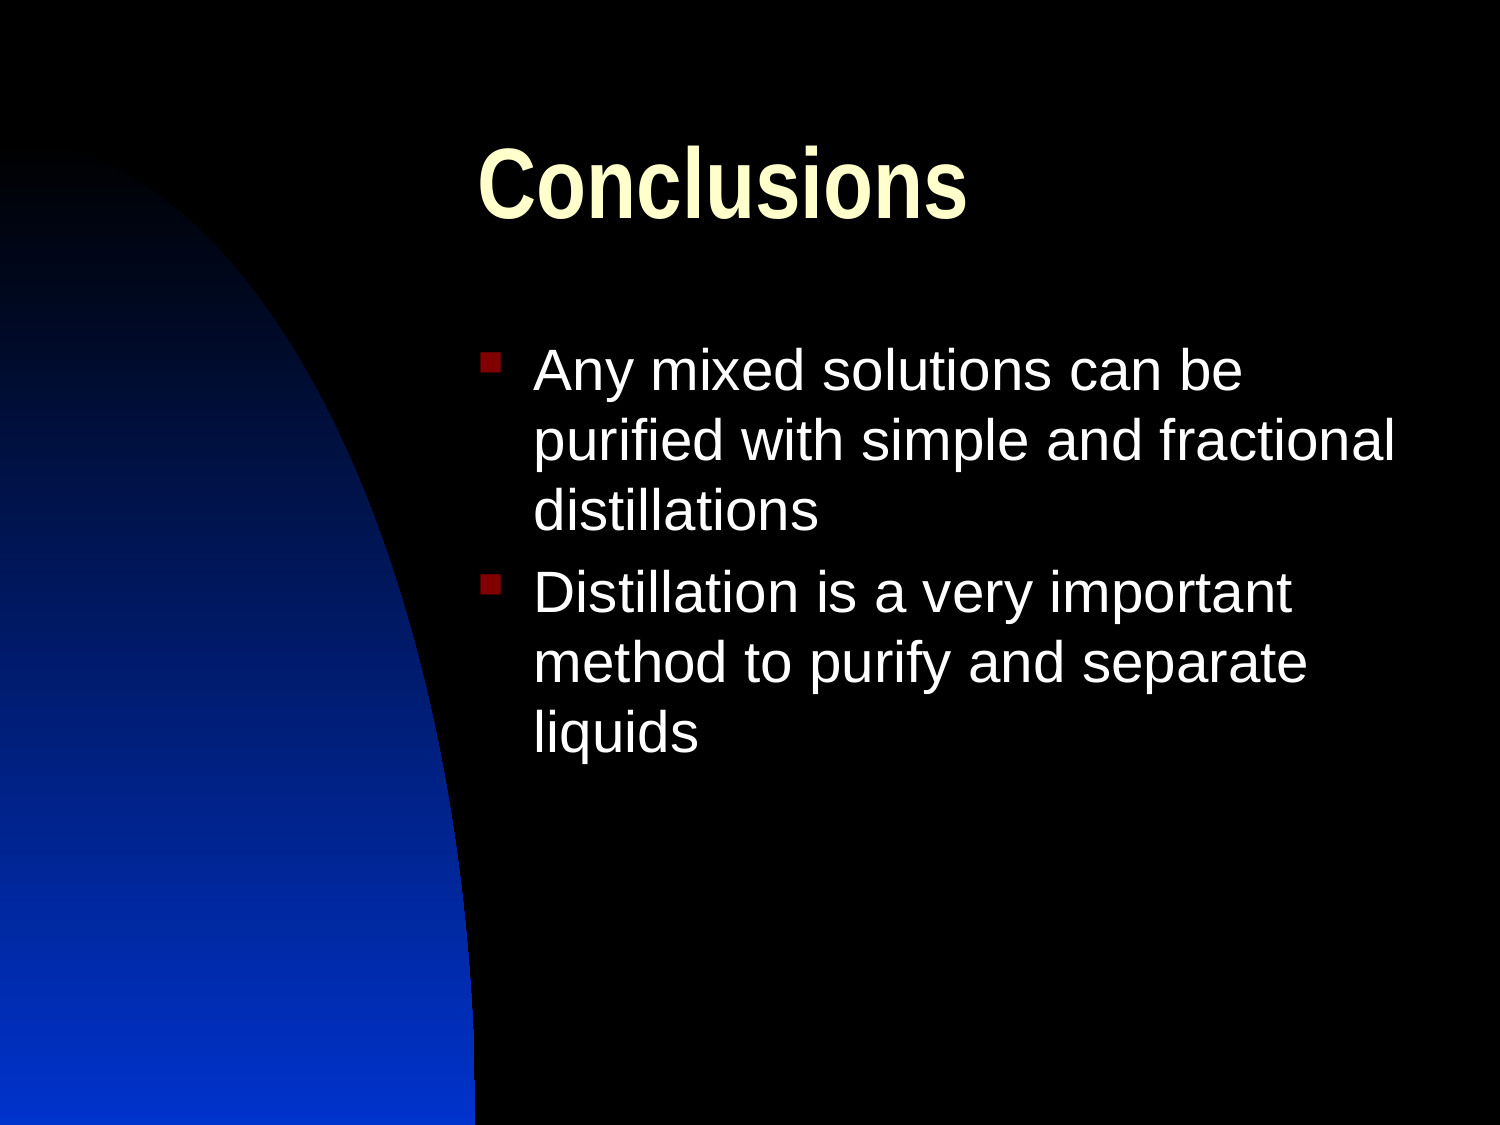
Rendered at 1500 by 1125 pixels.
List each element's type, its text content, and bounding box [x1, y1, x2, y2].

title Conclusions [462, 99, 1463, 288]
list Any mixed solutions can be purified with simple and fractional distillations Distillation is a very important method to purify and separate liquids [462, 324, 1463, 1001]
